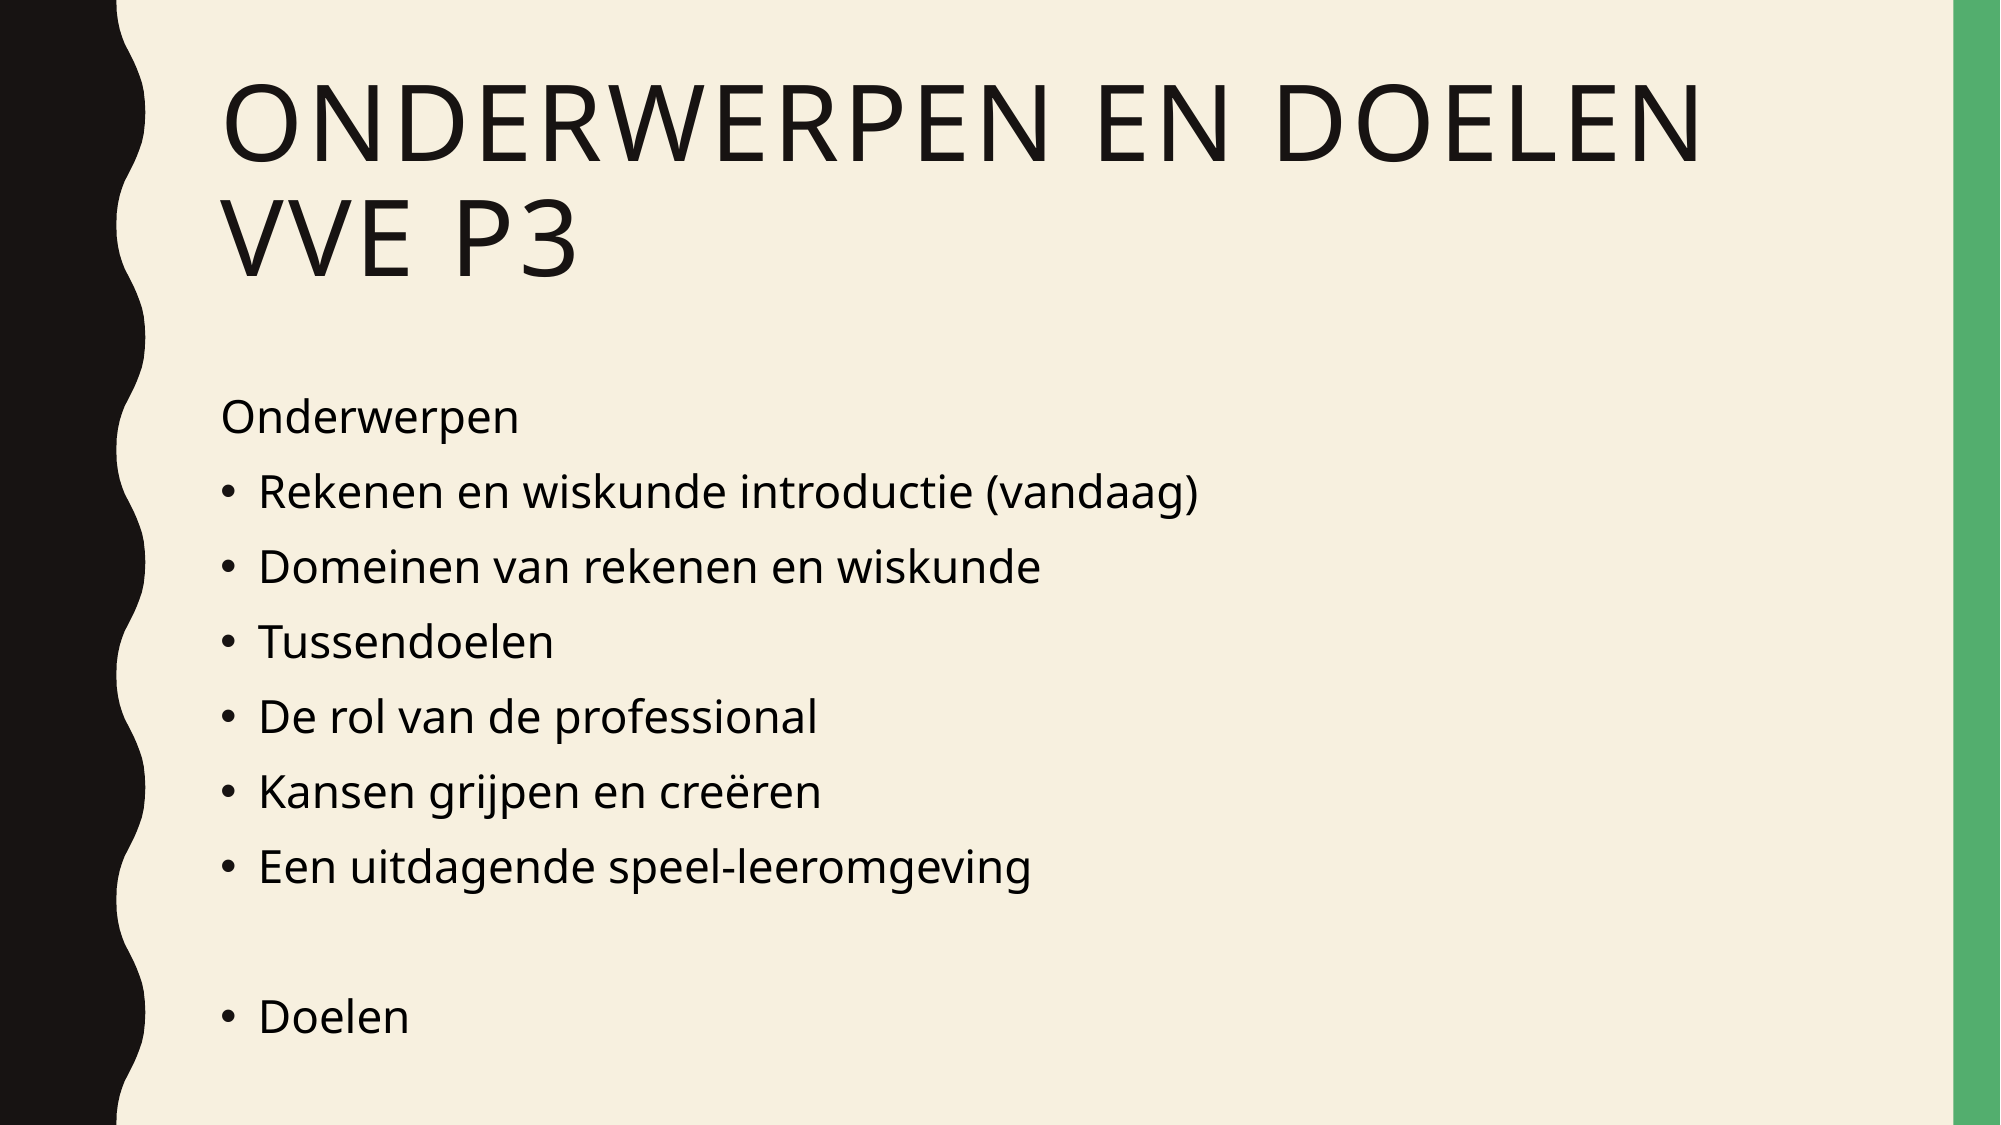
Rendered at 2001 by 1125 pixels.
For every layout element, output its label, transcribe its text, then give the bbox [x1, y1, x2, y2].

list Onderwerpen Rekenen en wiskunde introductie (vandaag) Domeinen van rekenen en wiskunde Tussendoelen De rol van de professional Kansen grijpen en creëren Een uitdagende speel-leeromgeving Doelen [205, 375, 1875, 1063]
title onderwerpen en doelen vve p3 [205, 62, 1875, 308]
